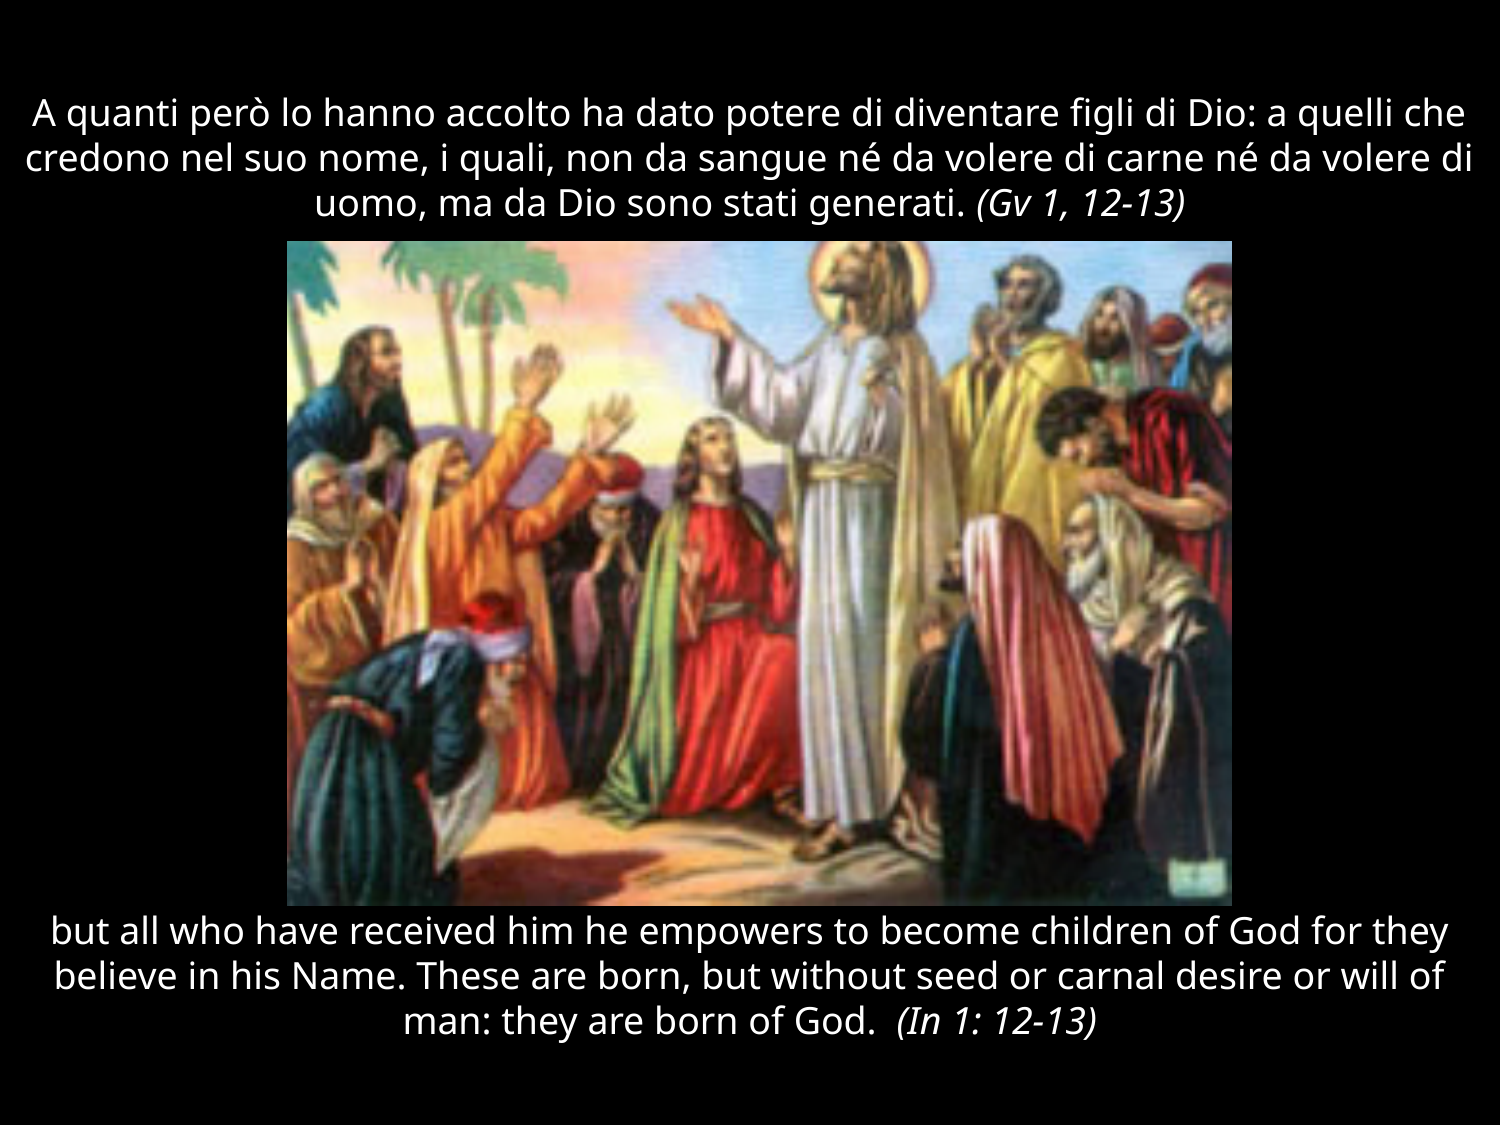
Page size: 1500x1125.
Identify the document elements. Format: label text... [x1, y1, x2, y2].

text_box but all who have received him he empowers to become children of God for they believe in his Name. These are born, but without seed or carnal desire or will of man: they are born of God. (In 1: 12-13) [0, 899, 1500, 1050]
picture [287, 241, 1232, 906]
title A quanti però lo hanno accolto ha dato potere di diventare figli di Dio: a quelli che credono nel suo nome, i quali, non da sangue né da volere di carne né da volere di uomo, ma da Dio sono stati generati. (Gv 1, 12-13) [0, 62, 1500, 250]
